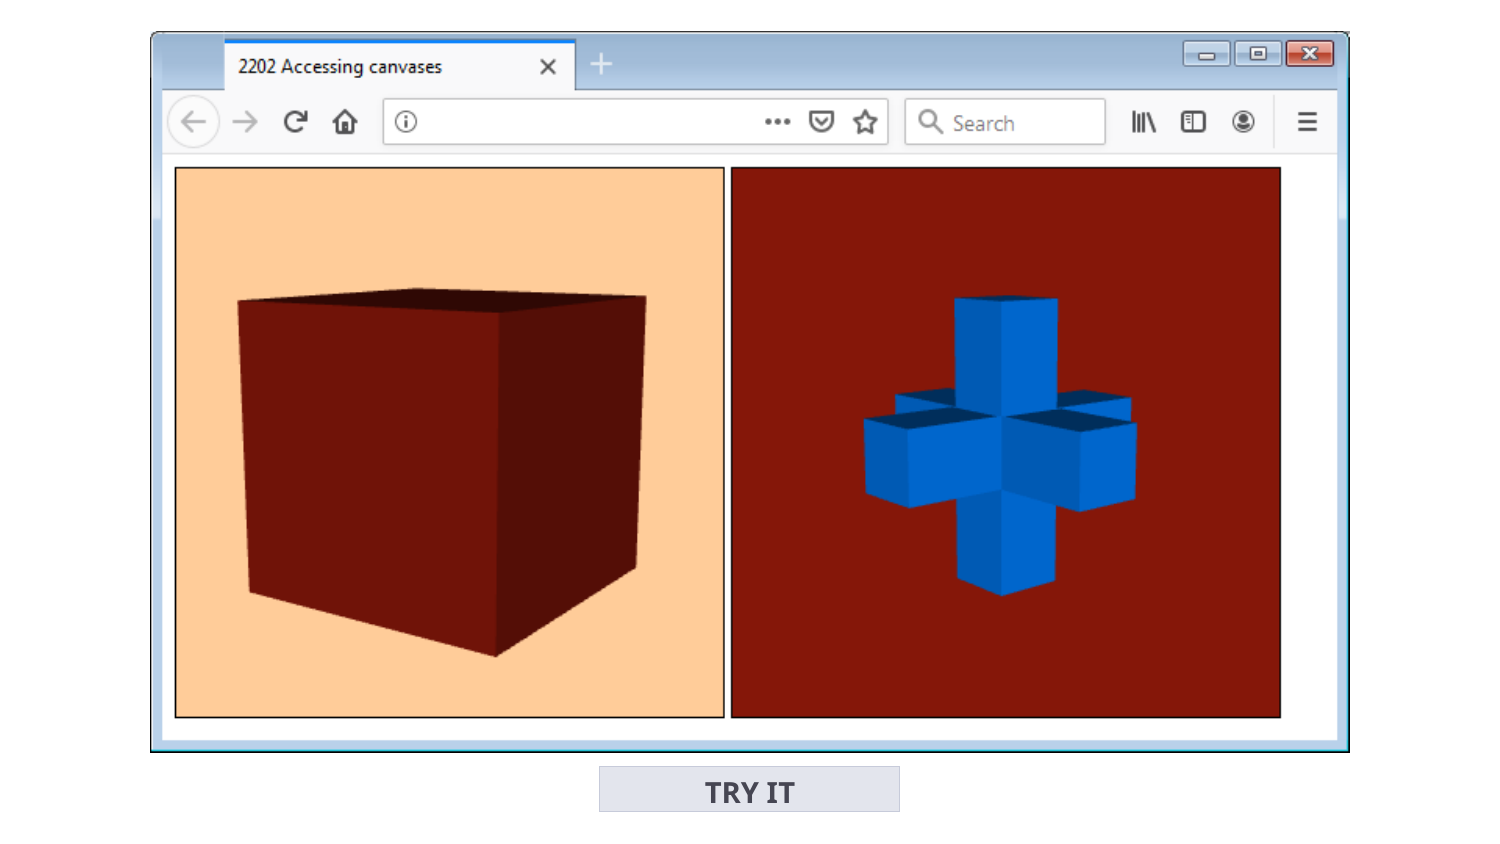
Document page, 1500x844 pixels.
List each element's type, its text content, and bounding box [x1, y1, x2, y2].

picture [149, 31, 1351, 753]
text_box TRY IT [599, 766, 900, 812]
